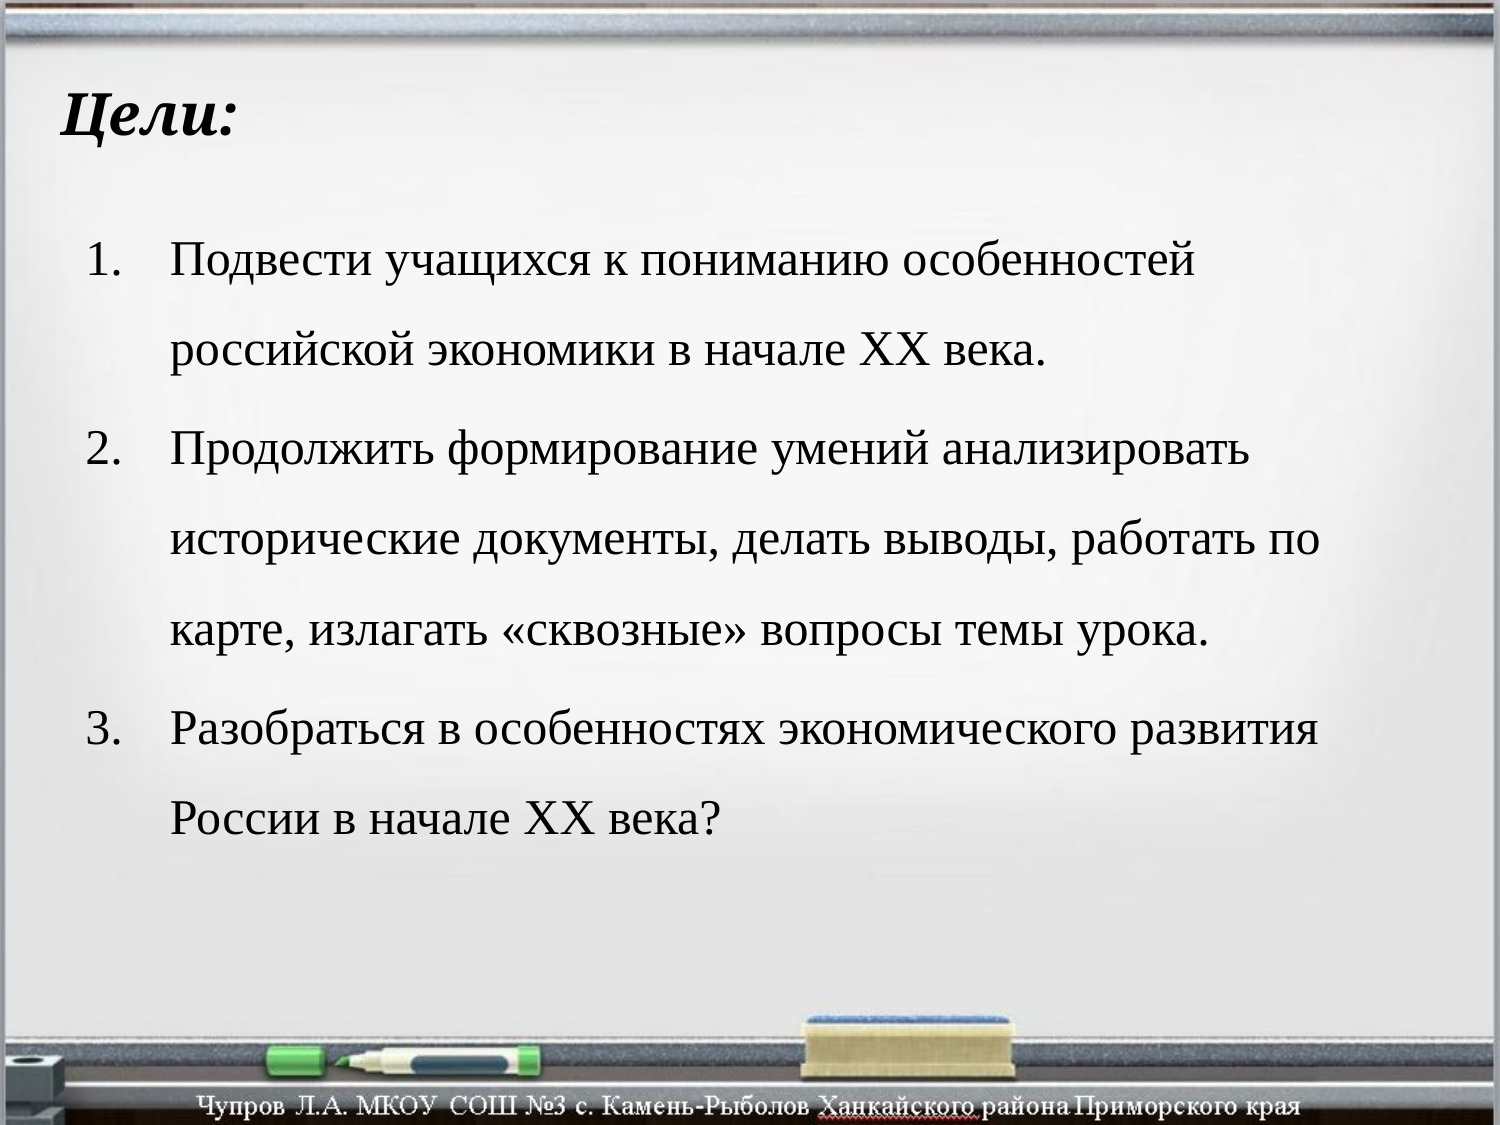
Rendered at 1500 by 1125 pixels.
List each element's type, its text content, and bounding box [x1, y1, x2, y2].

title Цели: [46, 70, 541, 155]
list Подвести учащихся к пониманию особенностей российской экономики в начале XX века. Продолжить формирование умений анализировать исторические документы, делать выводы, работать по карте, излагать «сквозные» вопросы темы урока. Разобраться в особенностях экономического развития России в начале XX века? [70, 187, 1437, 870]
picture [0, 0, 1500, 1125]
